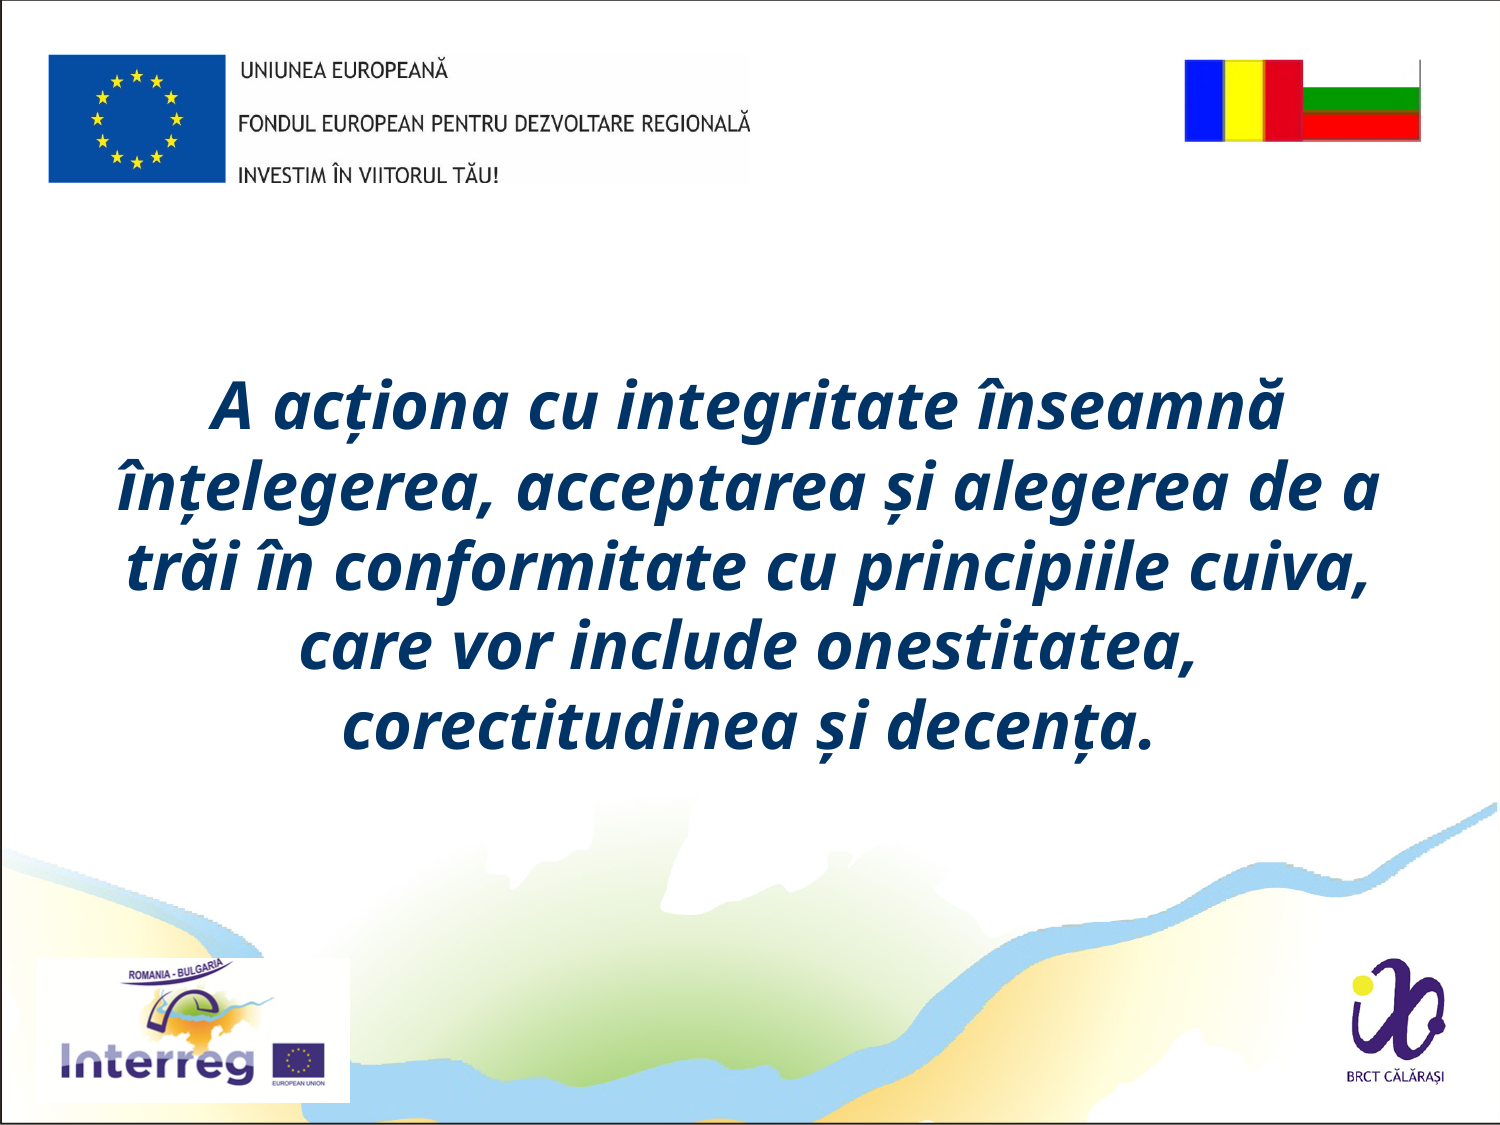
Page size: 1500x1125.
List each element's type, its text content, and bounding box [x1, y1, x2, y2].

picture [0, 0, 1500, 1125]
list A acționa cu integritate înseamnă înțelegerea, acceptarea și alegerea de a trăi în conformitate cu principiile cuiva, care vor include onestitatea, corectitudinea și decența. [74, 262, 1426, 1006]
